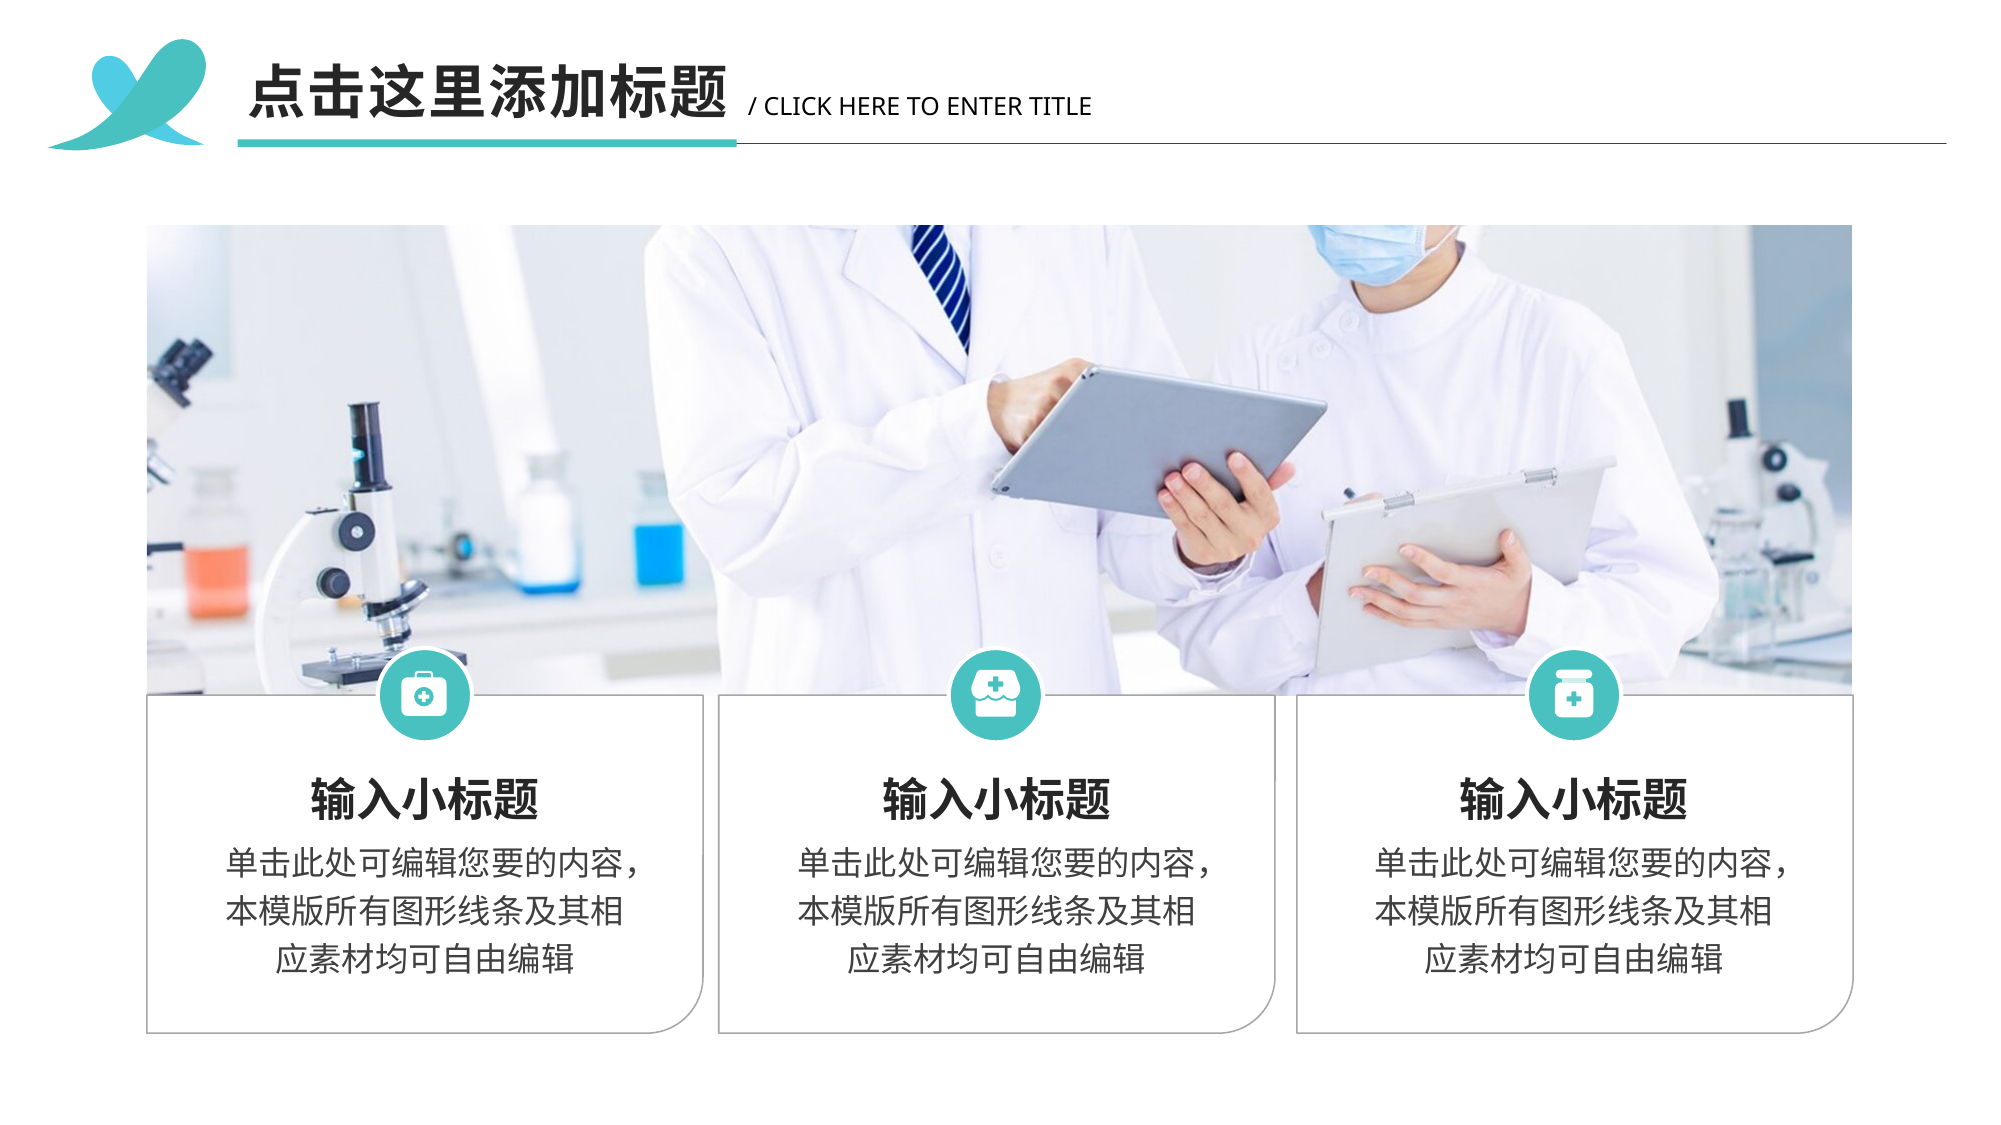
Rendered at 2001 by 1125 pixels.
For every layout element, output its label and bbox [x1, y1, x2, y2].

text_box [52, 34, 1947, 155]
text_box [205, 752, 645, 984]
text_box [146, 225, 1852, 696]
text_box [377, 648, 473, 743]
text_box [146, 695, 704, 1034]
text_box [1554, 669, 1594, 718]
text_box [971, 669, 1021, 717]
text_box [718, 695, 1276, 1034]
text_box [1354, 752, 1794, 984]
text_box [1526, 648, 1622, 743]
text_box [401, 670, 447, 716]
text_box [948, 648, 1043, 743]
text_box [1296, 695, 1854, 1034]
text_box [776, 752, 1217, 984]
